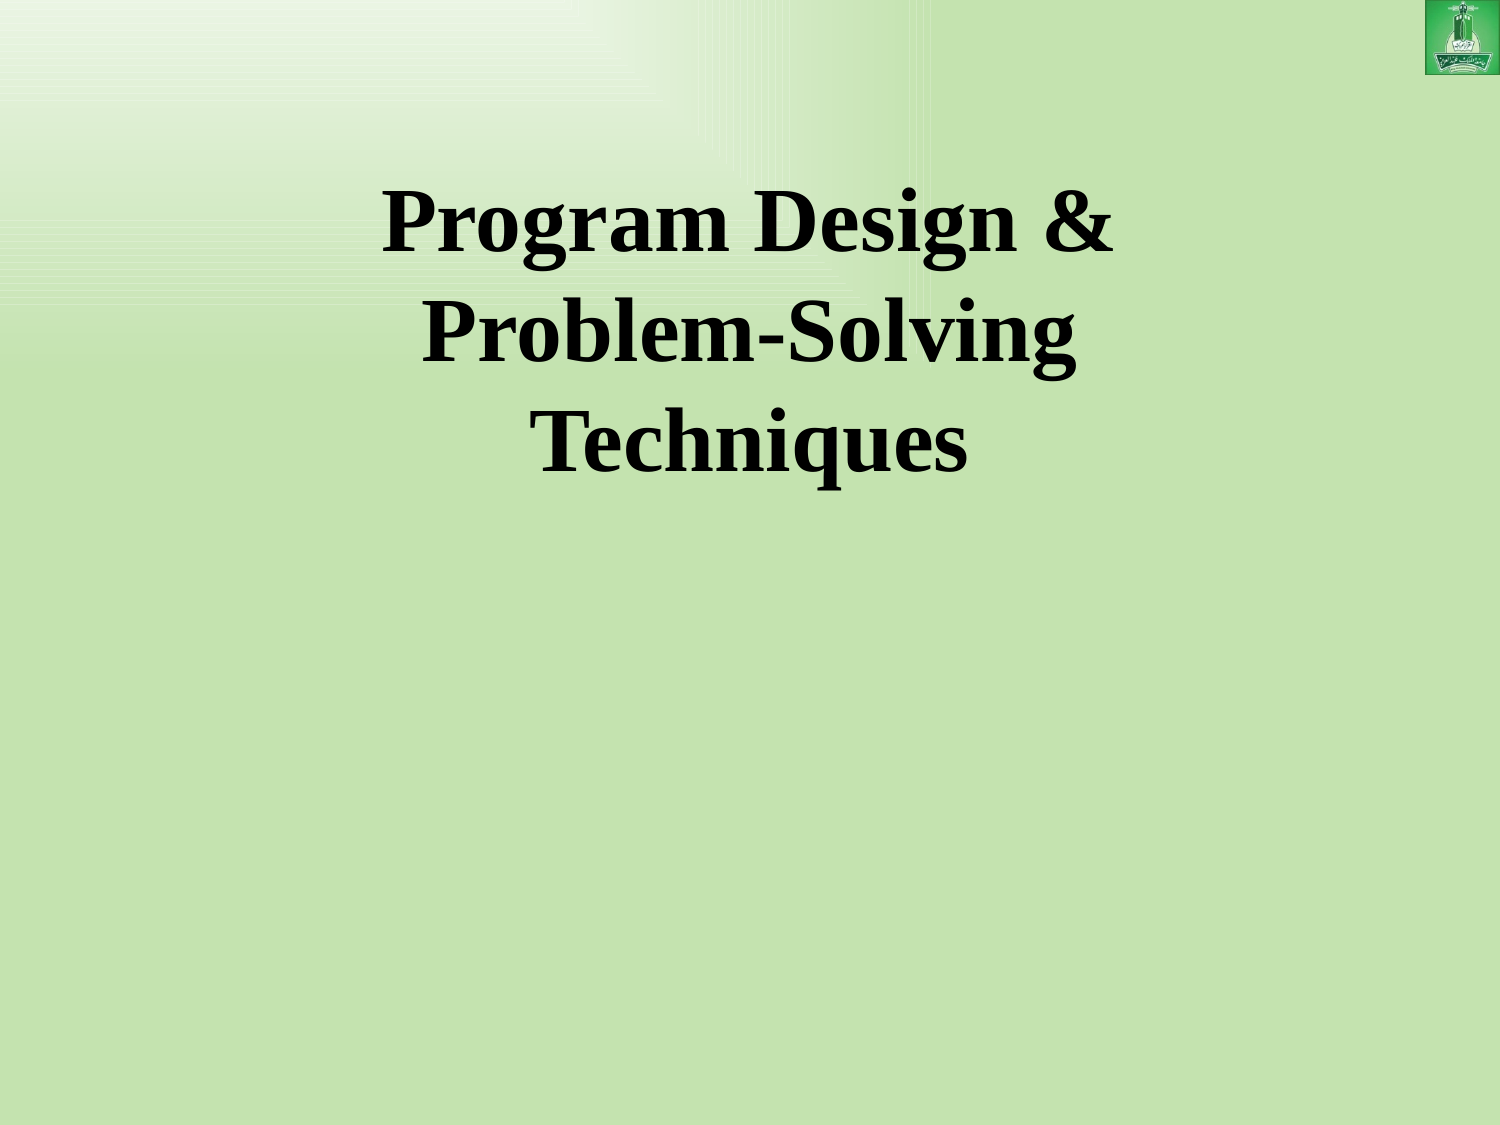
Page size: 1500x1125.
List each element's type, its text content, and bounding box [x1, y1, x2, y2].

title Program Design & Problem-Solving Techniques [0, 99, 1500, 550]
picture [1425, 0, 1500, 75]
